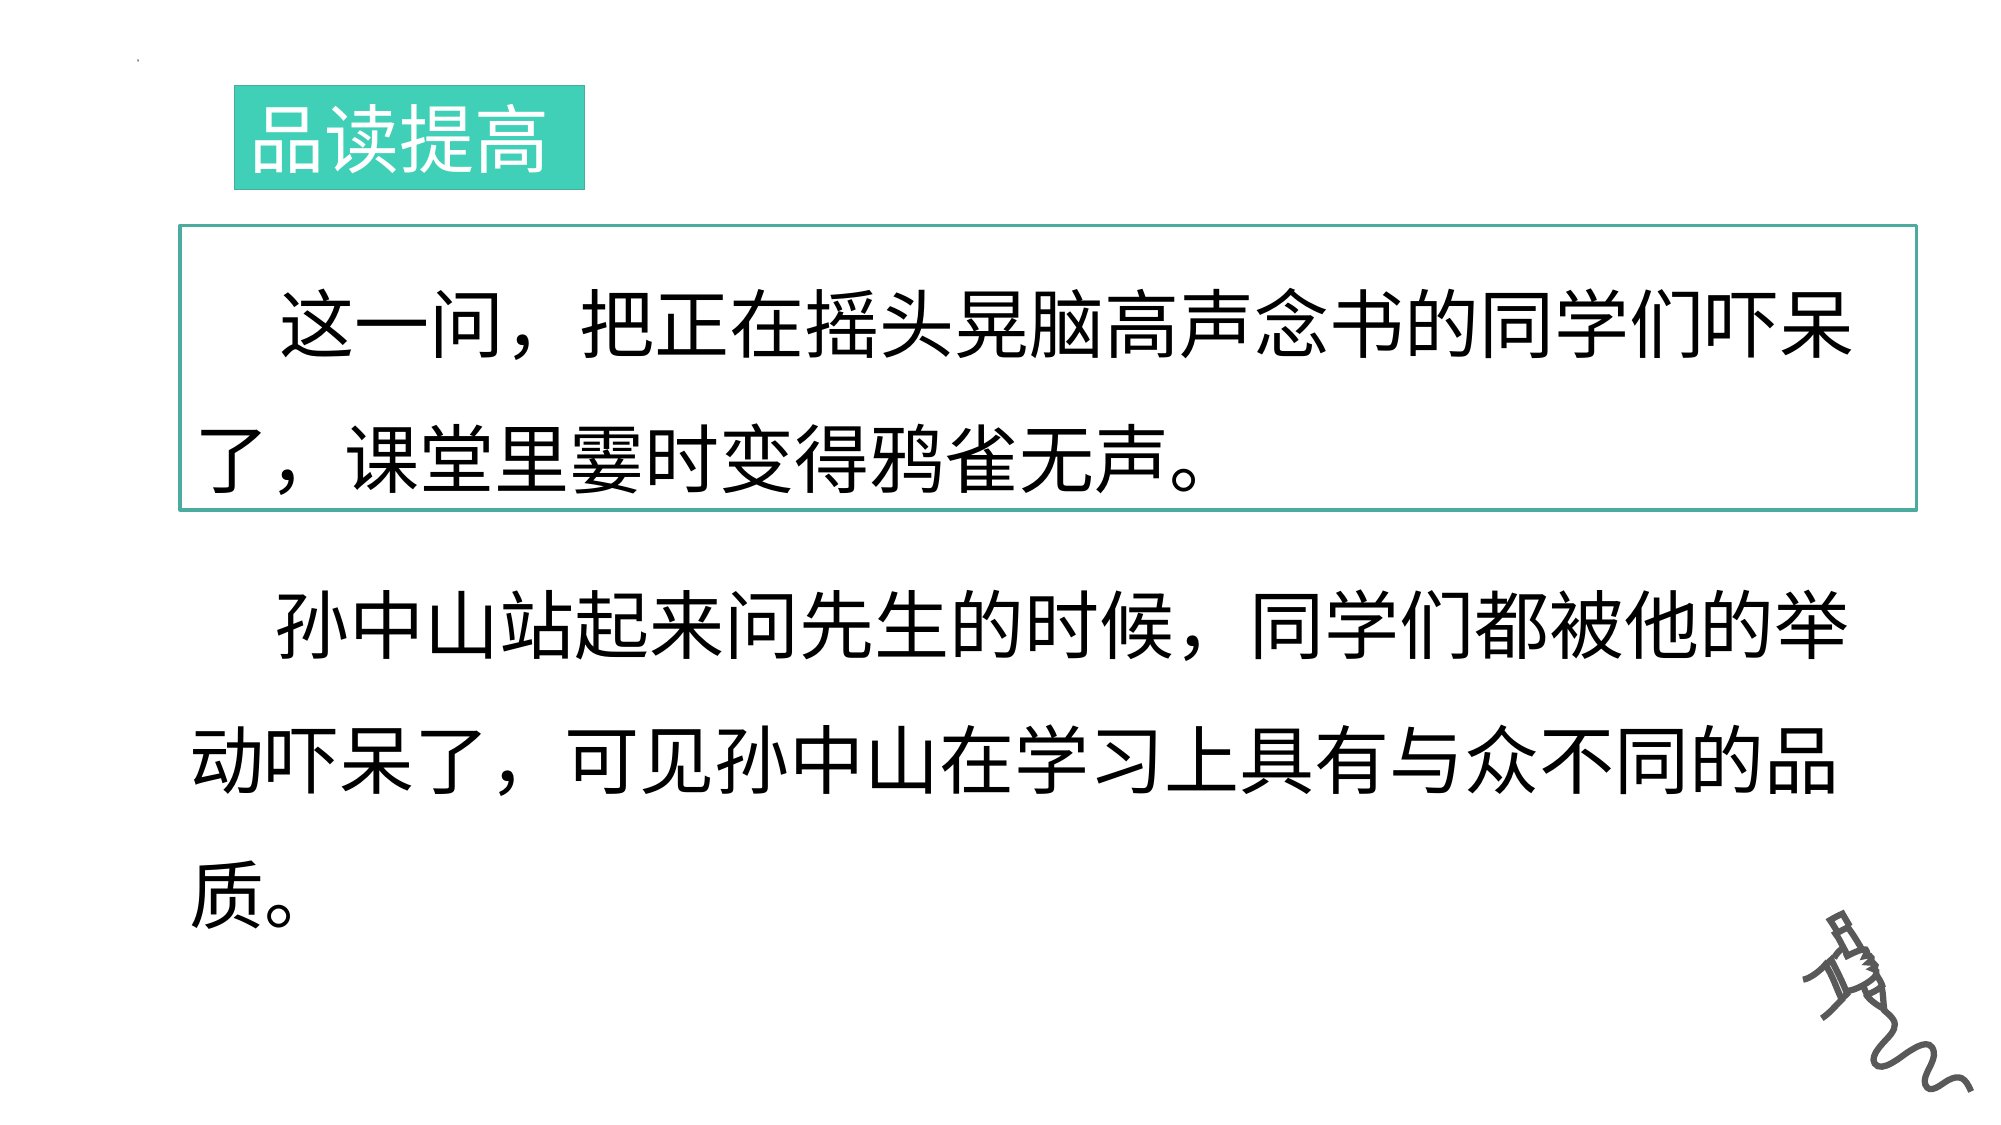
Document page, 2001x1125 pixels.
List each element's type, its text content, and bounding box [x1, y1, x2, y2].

text_box 这一问，把正在摇头晃脑高声念书的同学们吓呆了，课堂里霎时变得鸦雀无声。 [180, 225, 1917, 511]
text_box 孙中山站起来问先生的时候，同学们都被他的举动吓呆了，可见孙中山在学习上具有与众不同的品质。 [174, 525, 1922, 946]
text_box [1809, 915, 1950, 1115]
text_box 品读提高 [234, 85, 585, 190]
